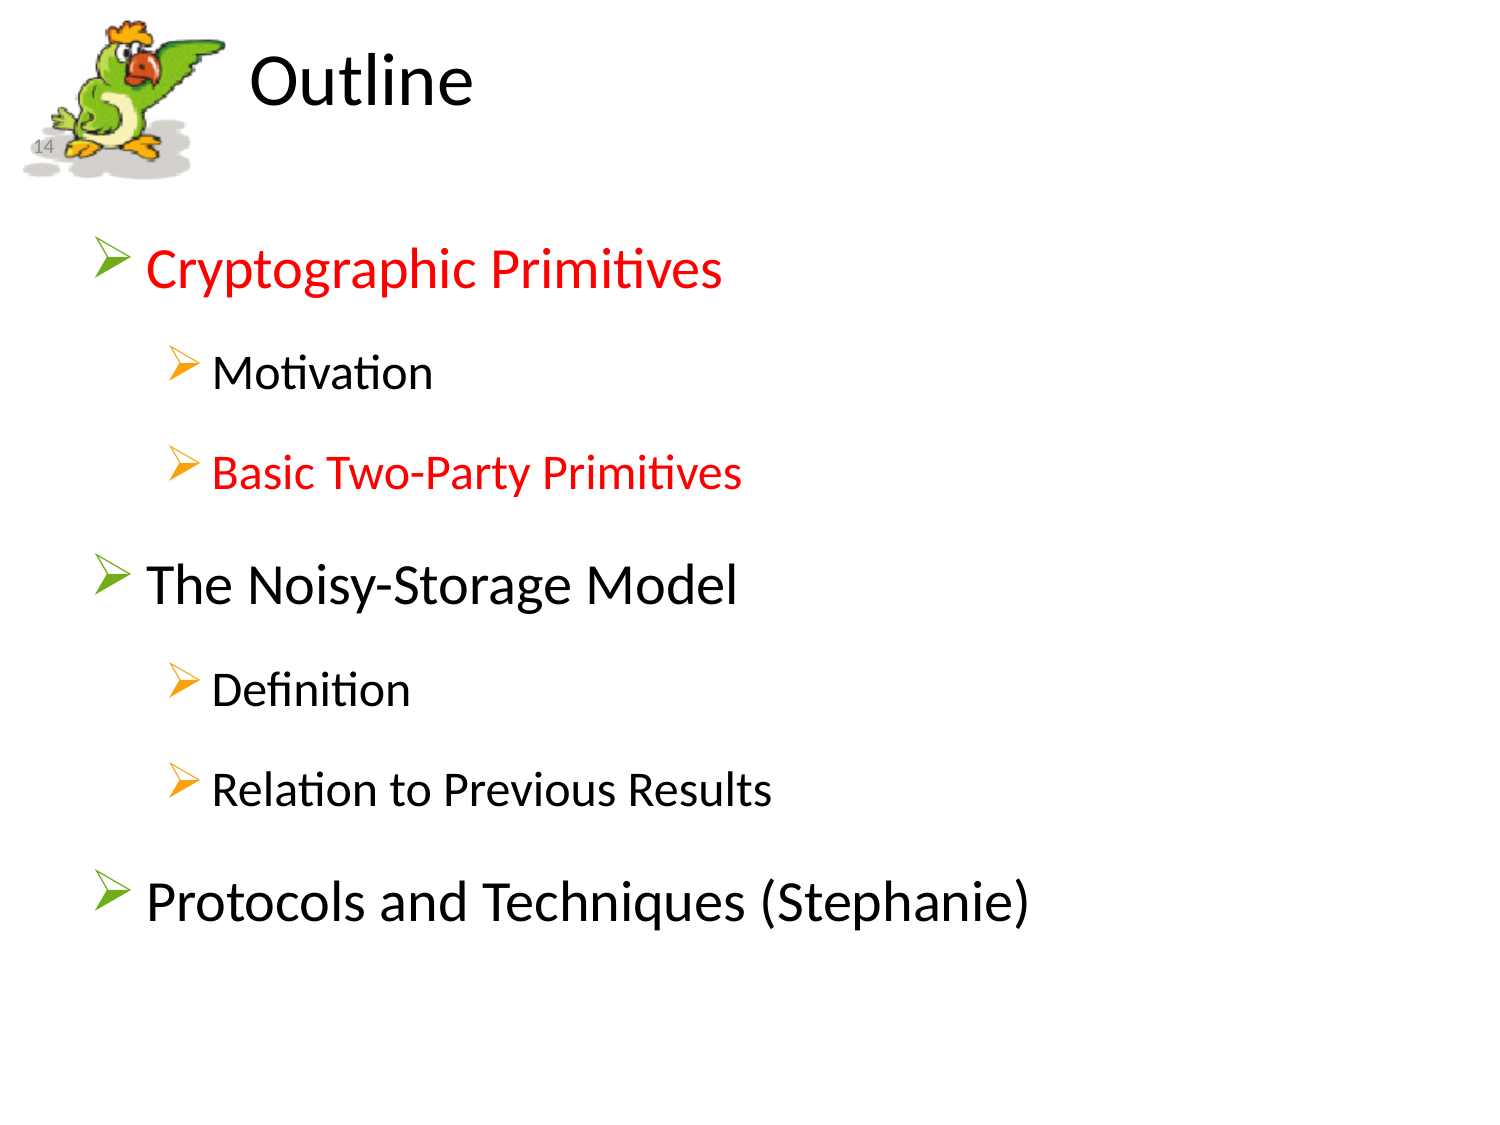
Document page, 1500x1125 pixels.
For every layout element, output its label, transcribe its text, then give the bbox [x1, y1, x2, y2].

list Cryptographic Primitives Motivation Basic Two-Party Primitives The Noisy-Storage Model Definition Relation to Previous Results Protocols and Techniques (Stephanie) [75, 187, 1425, 973]
picture [23, 0, 226, 200]
title Outline [234, 23, 1477, 176]
